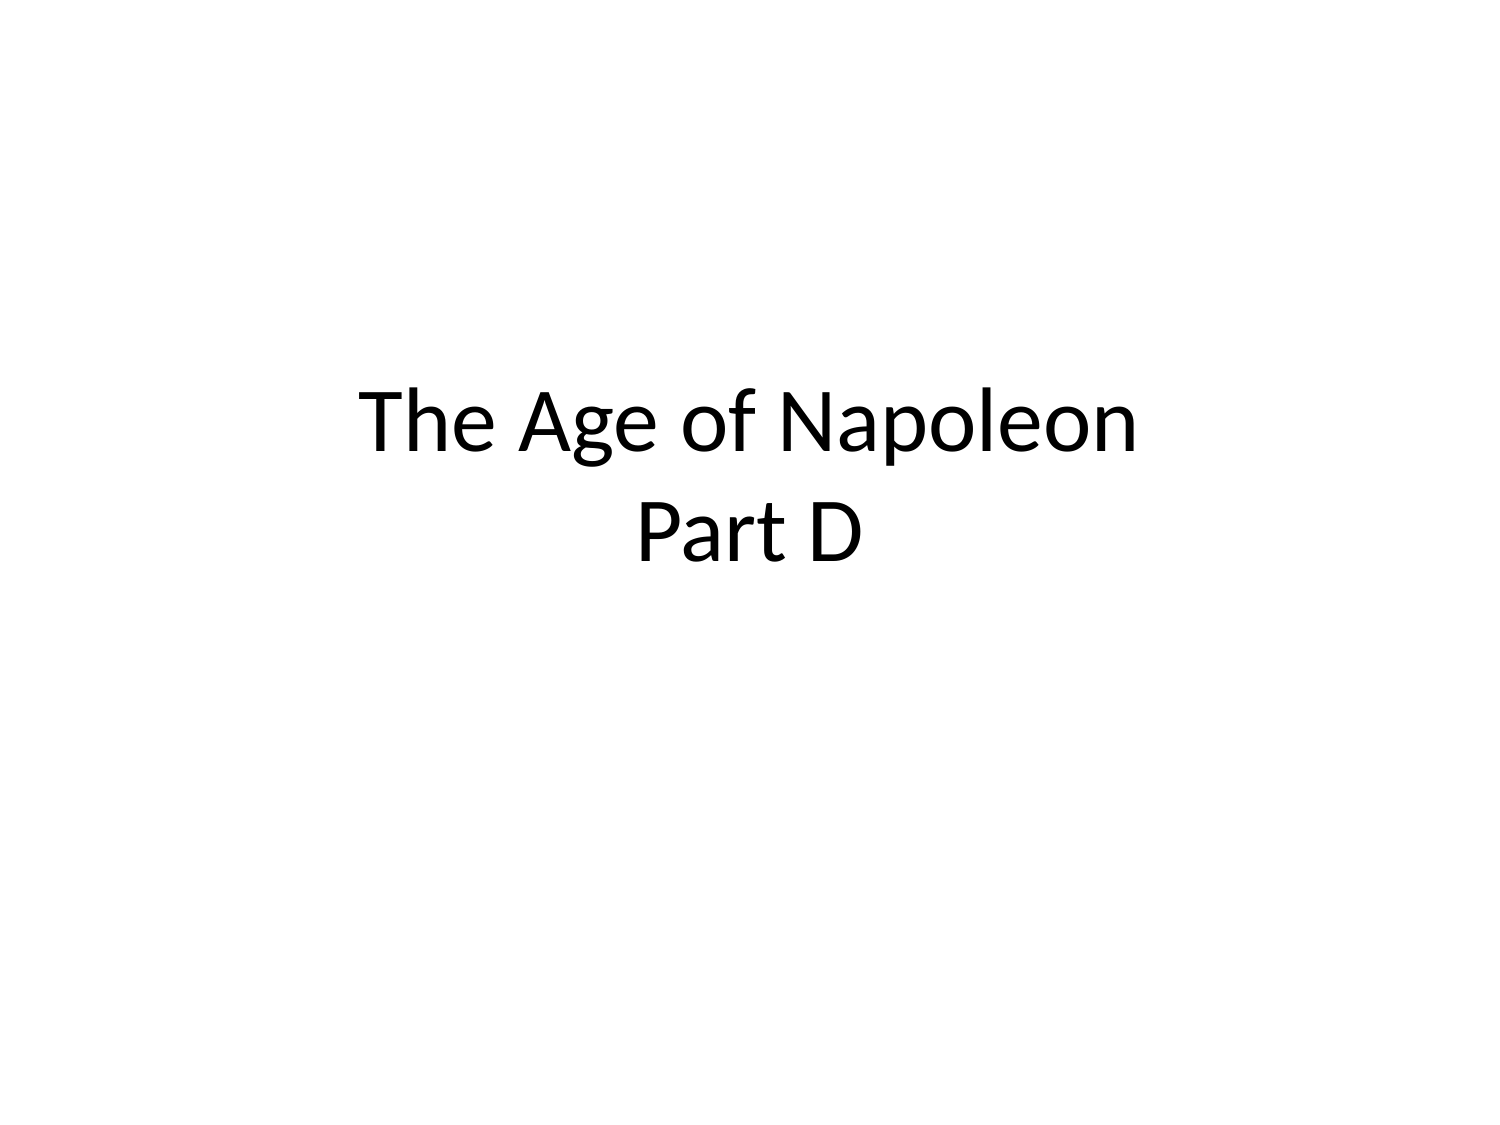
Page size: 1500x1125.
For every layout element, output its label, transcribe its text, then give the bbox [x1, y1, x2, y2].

title The Age of Napoleon Part D [112, 349, 1388, 591]
